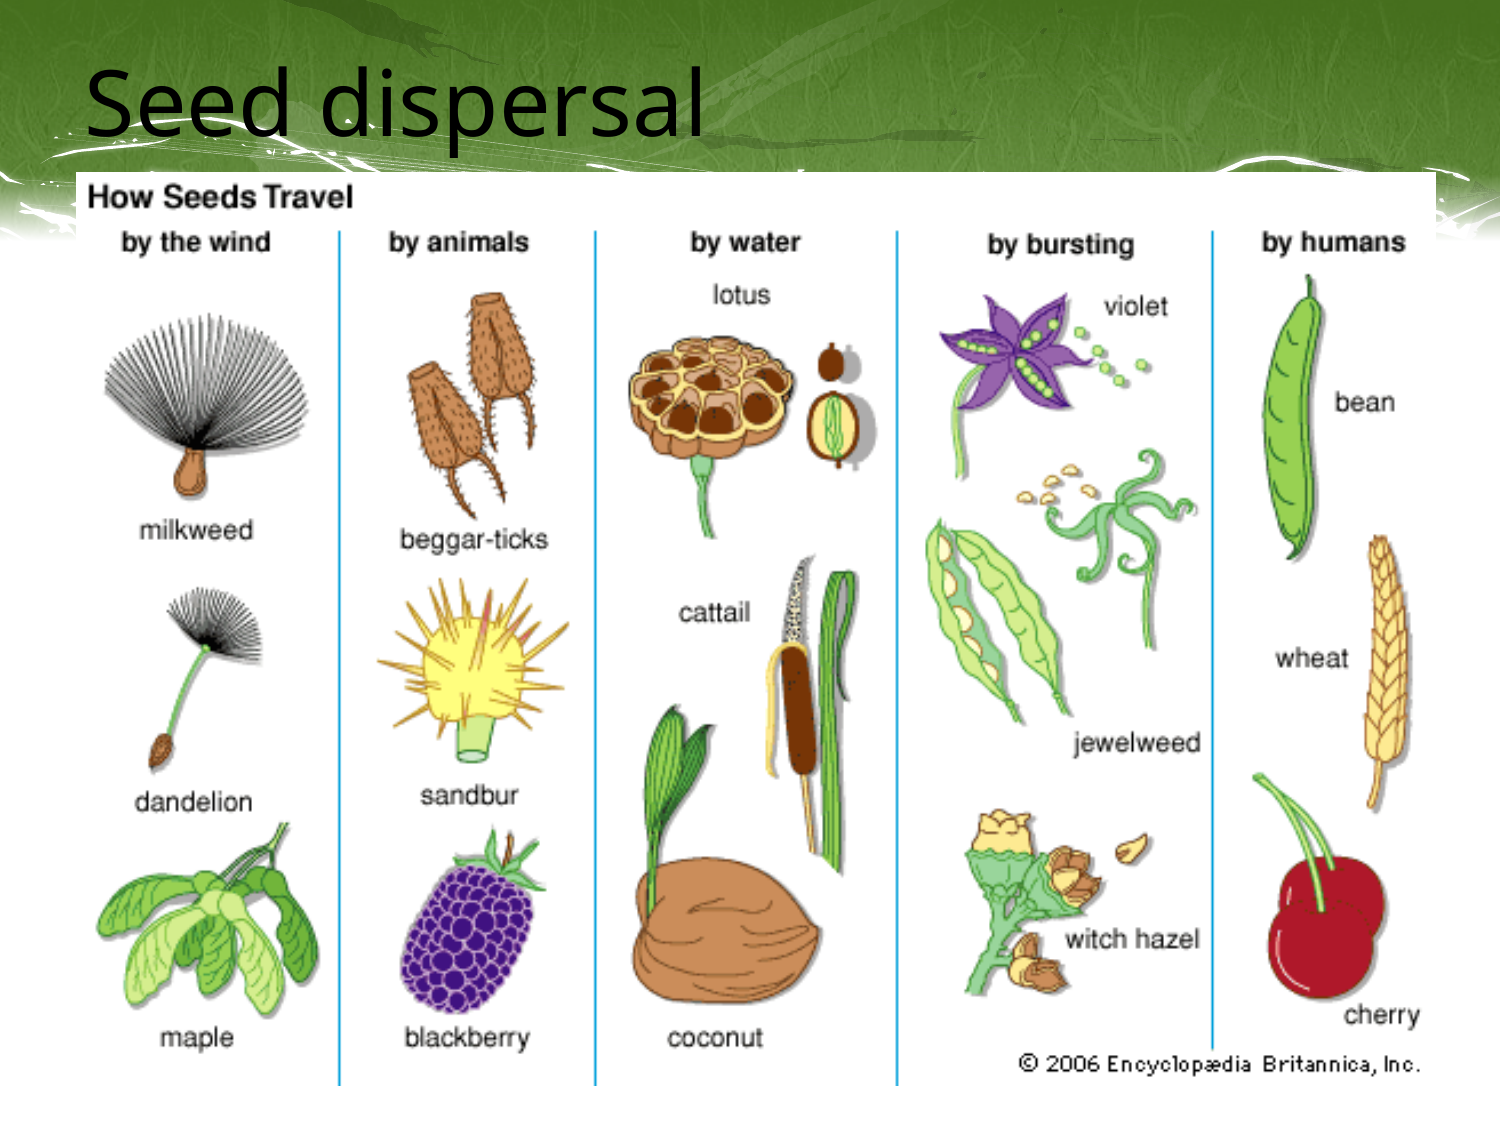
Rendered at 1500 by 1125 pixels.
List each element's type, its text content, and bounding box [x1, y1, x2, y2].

title Seed dispersal [70, 35, 1421, 164]
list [76, 172, 1436, 1086]
